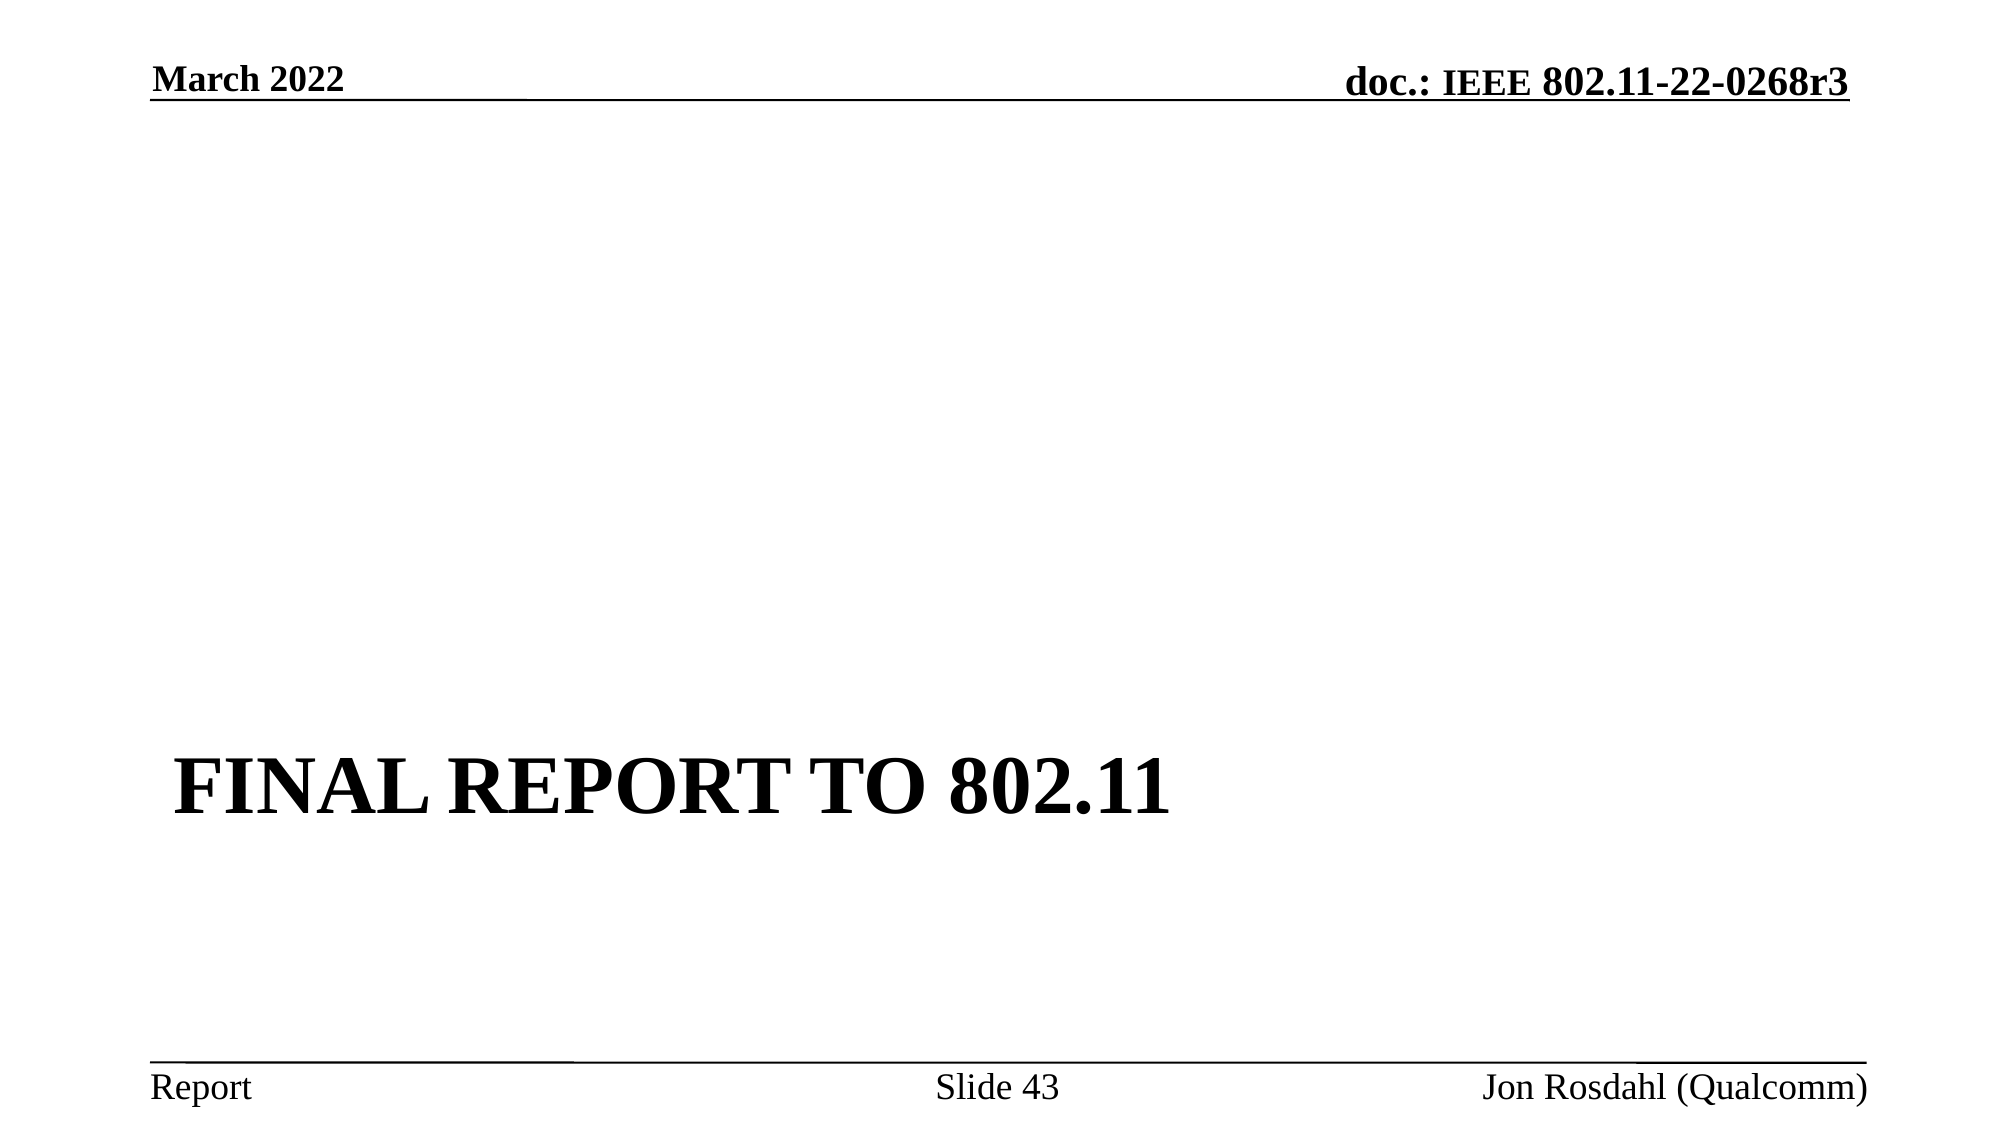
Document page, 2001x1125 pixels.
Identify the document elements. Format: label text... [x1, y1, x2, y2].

footer Jon Rosdahl (Qualcomm) [1424, 1061, 1869, 1108]
slide_number Slide 43 [928, 1061, 1067, 1123]
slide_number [152, 49, 434, 100]
title Final Report to 802.11 [157, 722, 1859, 947]
